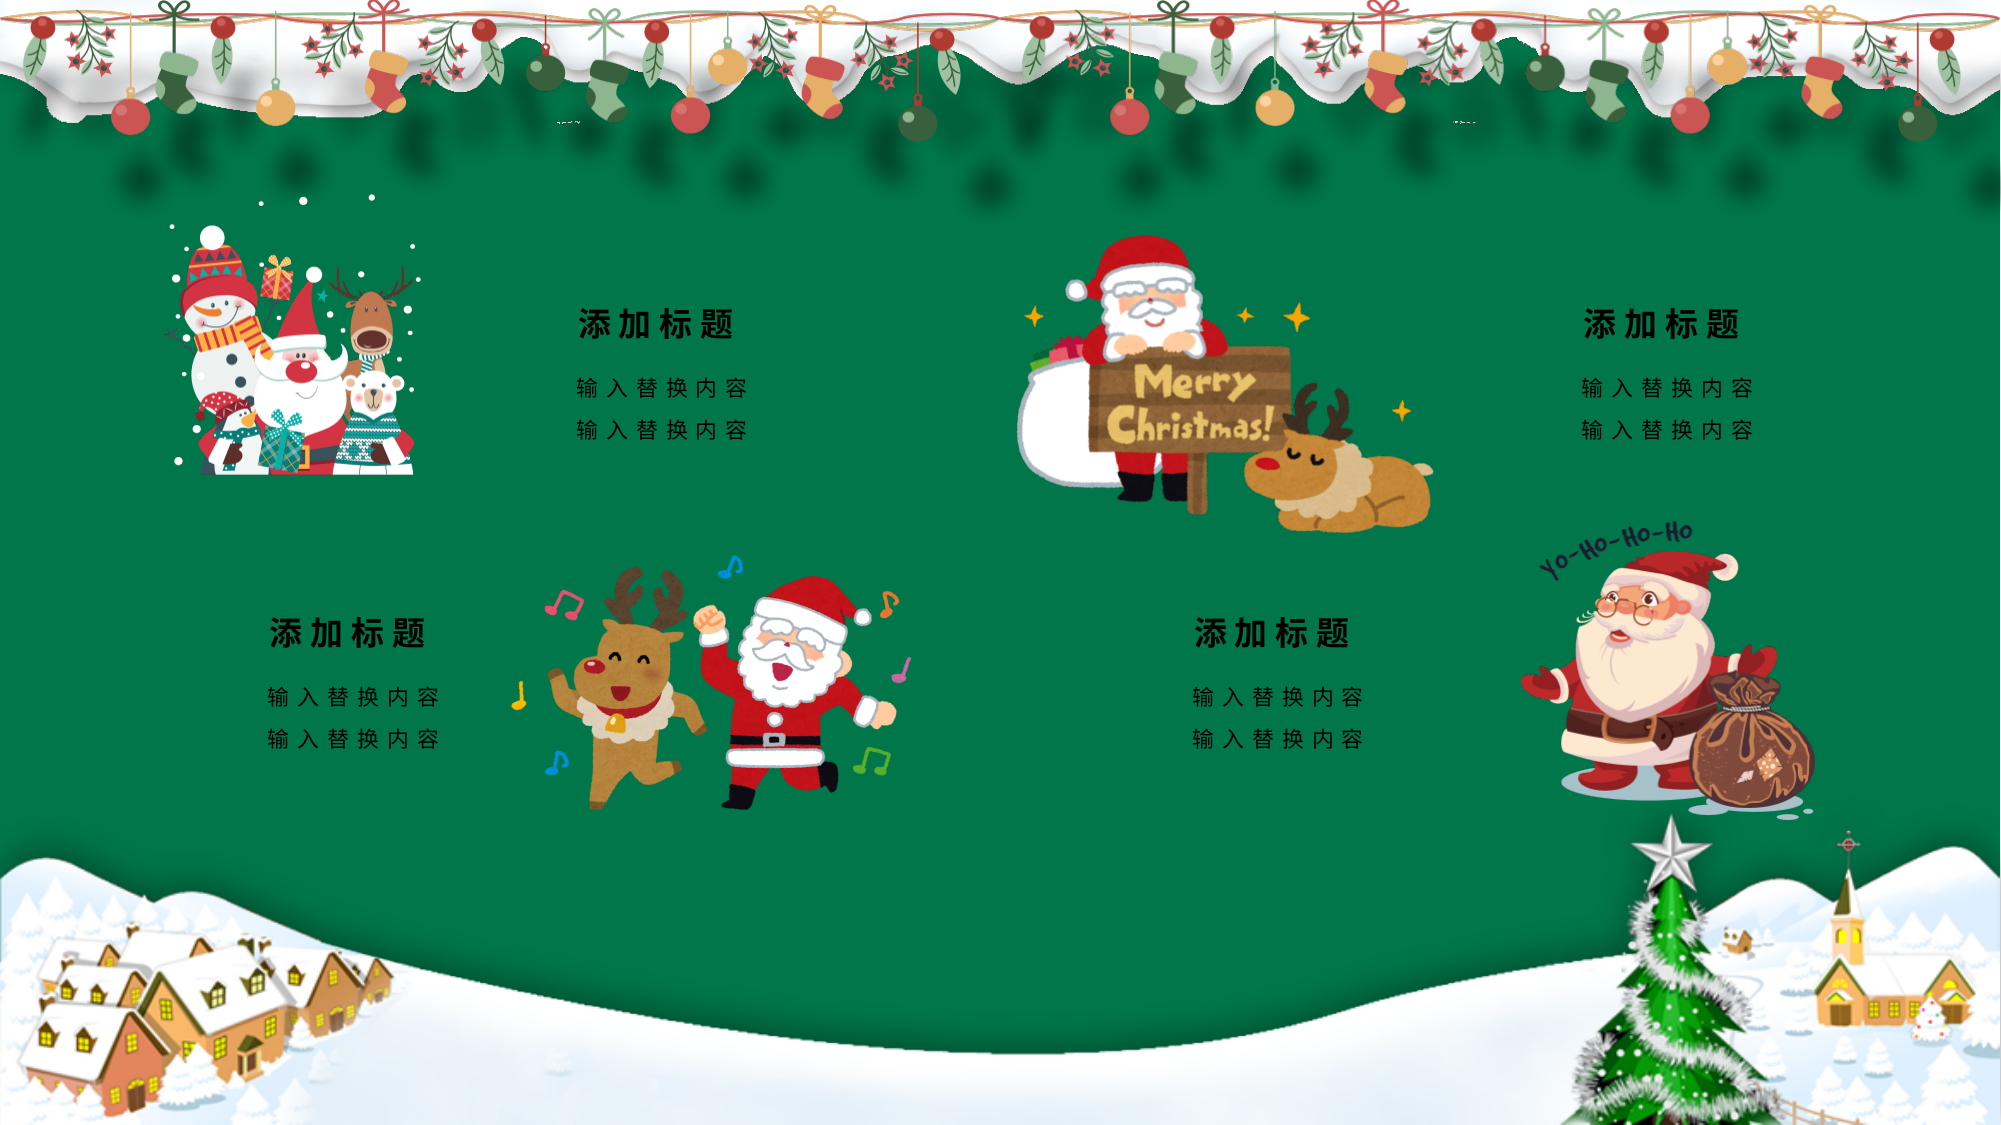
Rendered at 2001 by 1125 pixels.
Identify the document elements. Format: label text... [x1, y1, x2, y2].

picture [1010, 217, 1441, 567]
text_box 输入替换内容 输入替换内容 [1441, 366, 1896, 451]
text_box 输入替换内容 输入替换内容 [1050, 676, 1506, 760]
text_box 添加标题 [254, 605, 490, 660]
text_box 输入替换内容 输入替换内容 [465, 366, 890, 451]
text_box 输入替换内容 输入替换内容 [125, 676, 504, 760]
picture [0, 521, 2000, 1125]
picture [0, 0, 2000, 514]
text_box 添加标题 [563, 295, 799, 351]
text_box 添加标题 [1568, 295, 1805, 351]
text_box 添加标题 [1179, 605, 1415, 660]
